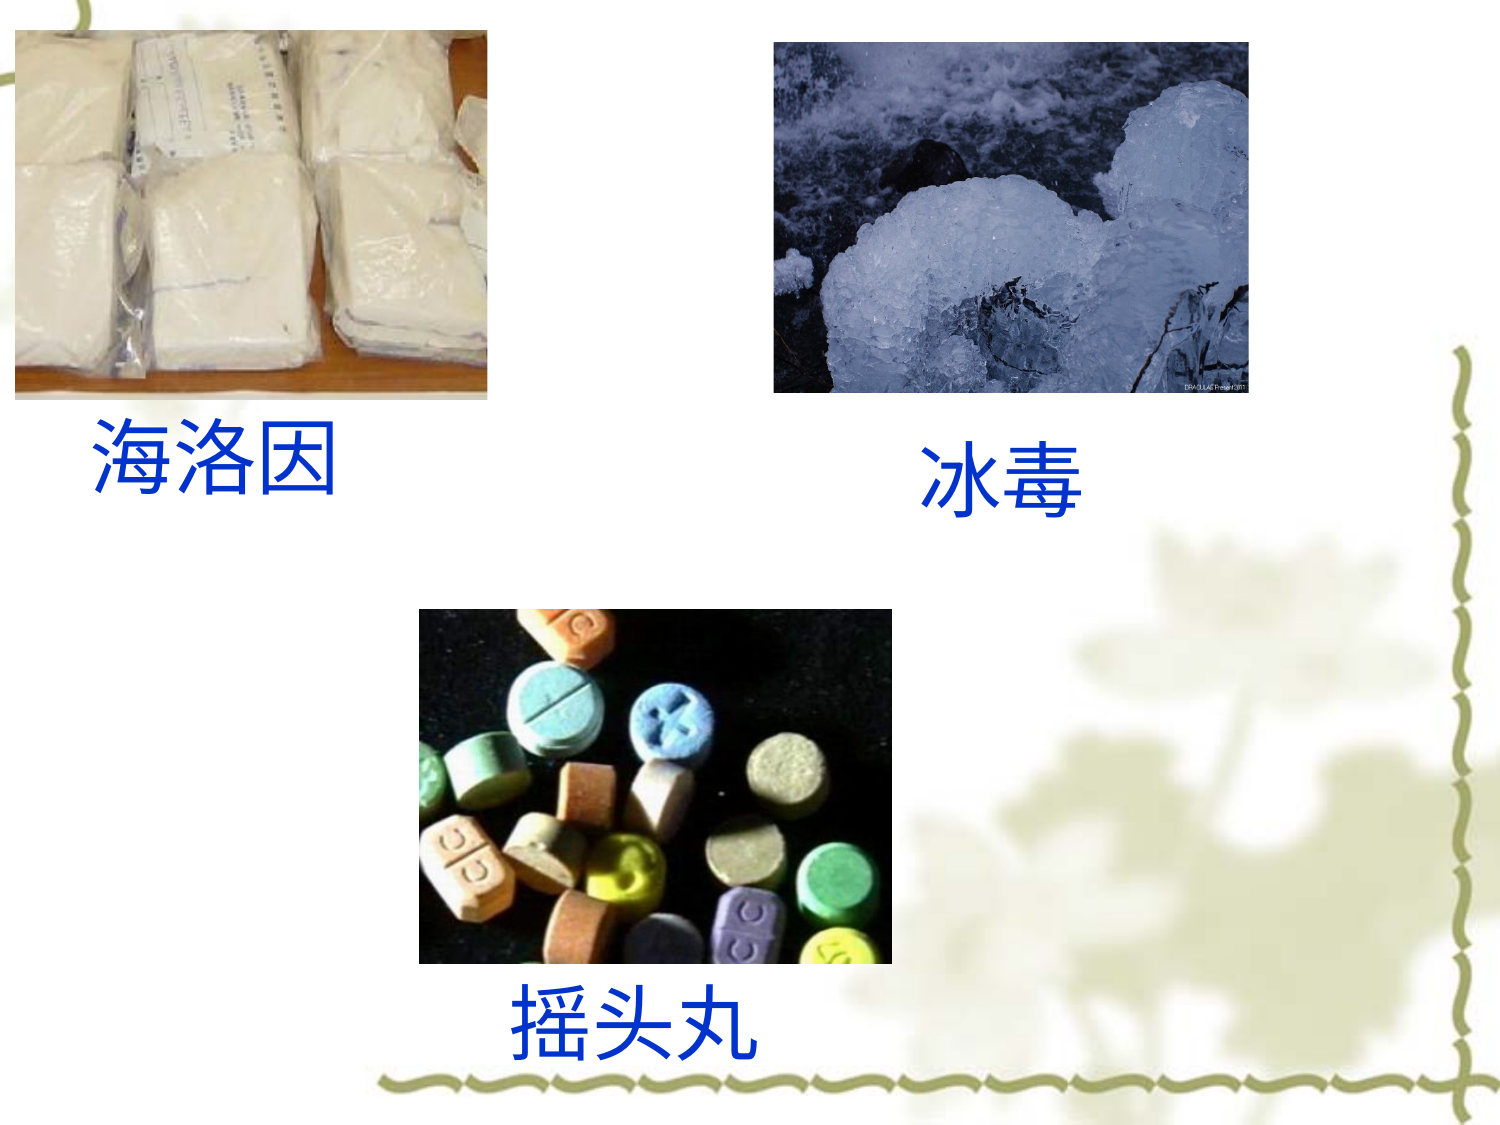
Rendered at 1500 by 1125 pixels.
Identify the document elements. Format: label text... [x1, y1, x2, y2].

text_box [15, 30, 488, 513]
picture [0, 0, 1500, 1125]
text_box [419, 609, 892, 1079]
text_box 冰毒 [903, 420, 1117, 536]
